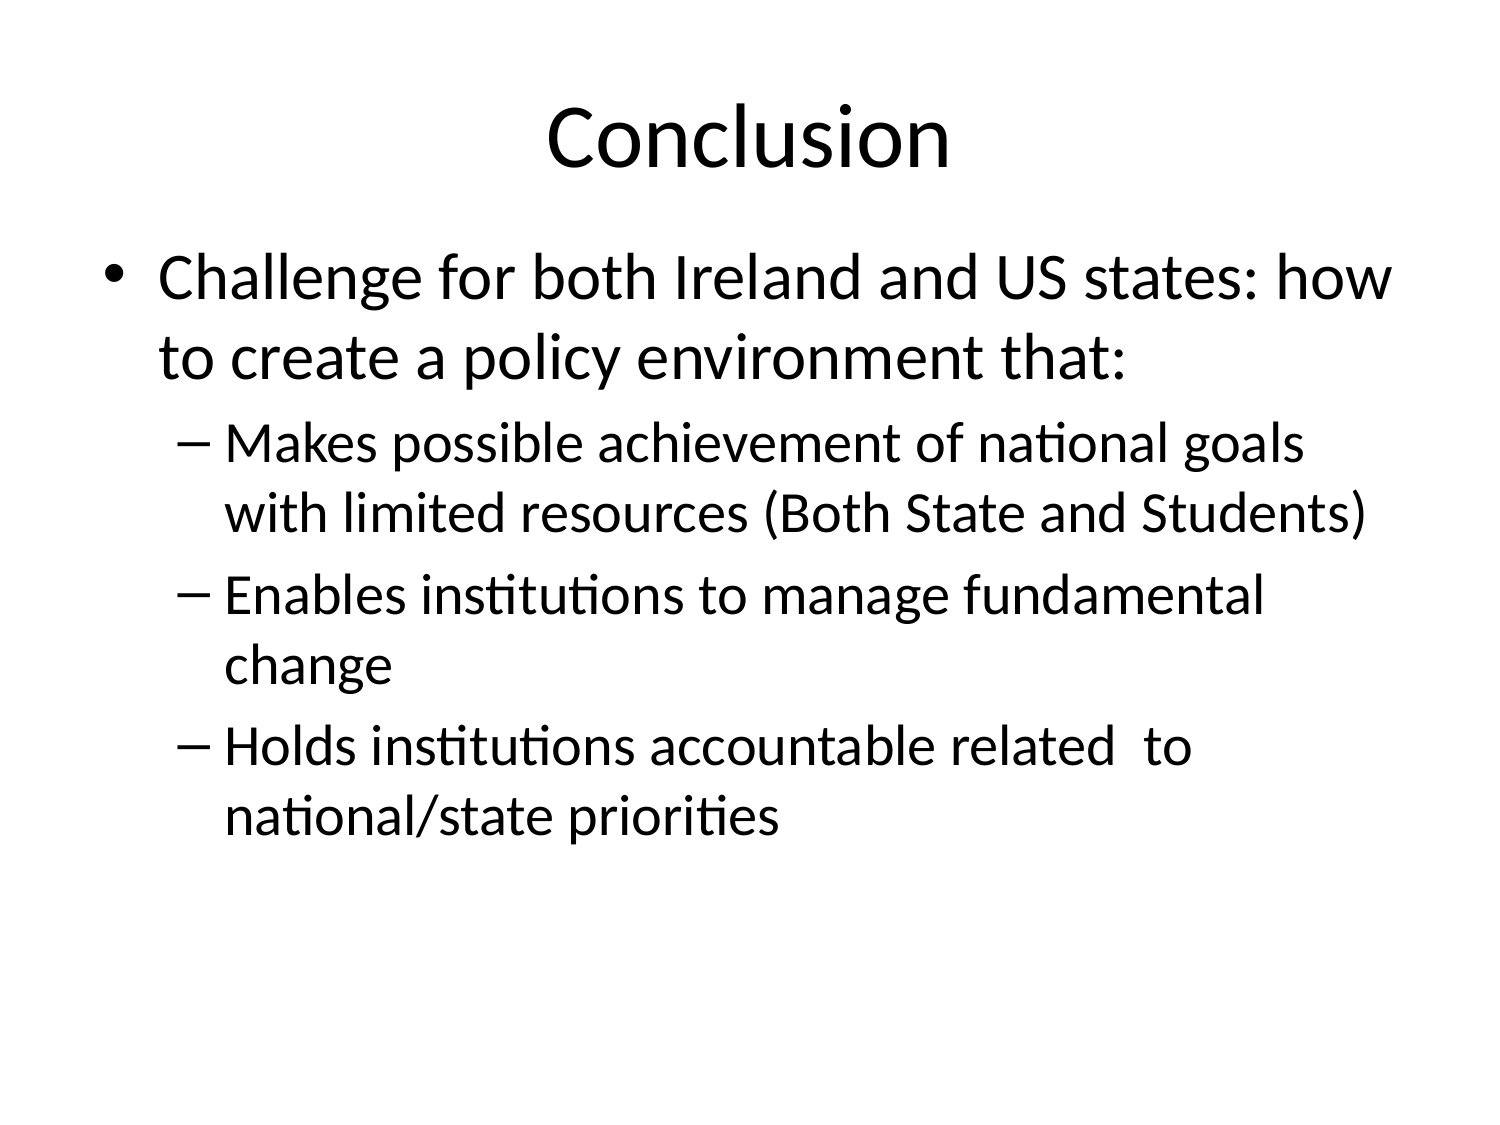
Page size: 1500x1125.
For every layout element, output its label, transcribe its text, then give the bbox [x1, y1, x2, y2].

title Conclusion [75, 37, 1425, 225]
list Challenge for both Ireland and US states: how to create a policy environment that: Makes possible achievement of national goals with limited resources (Both State and Students) Enables institutions to manage fundamental change Holds institutions accountable related to national/state priorities [87, 224, 1438, 968]
